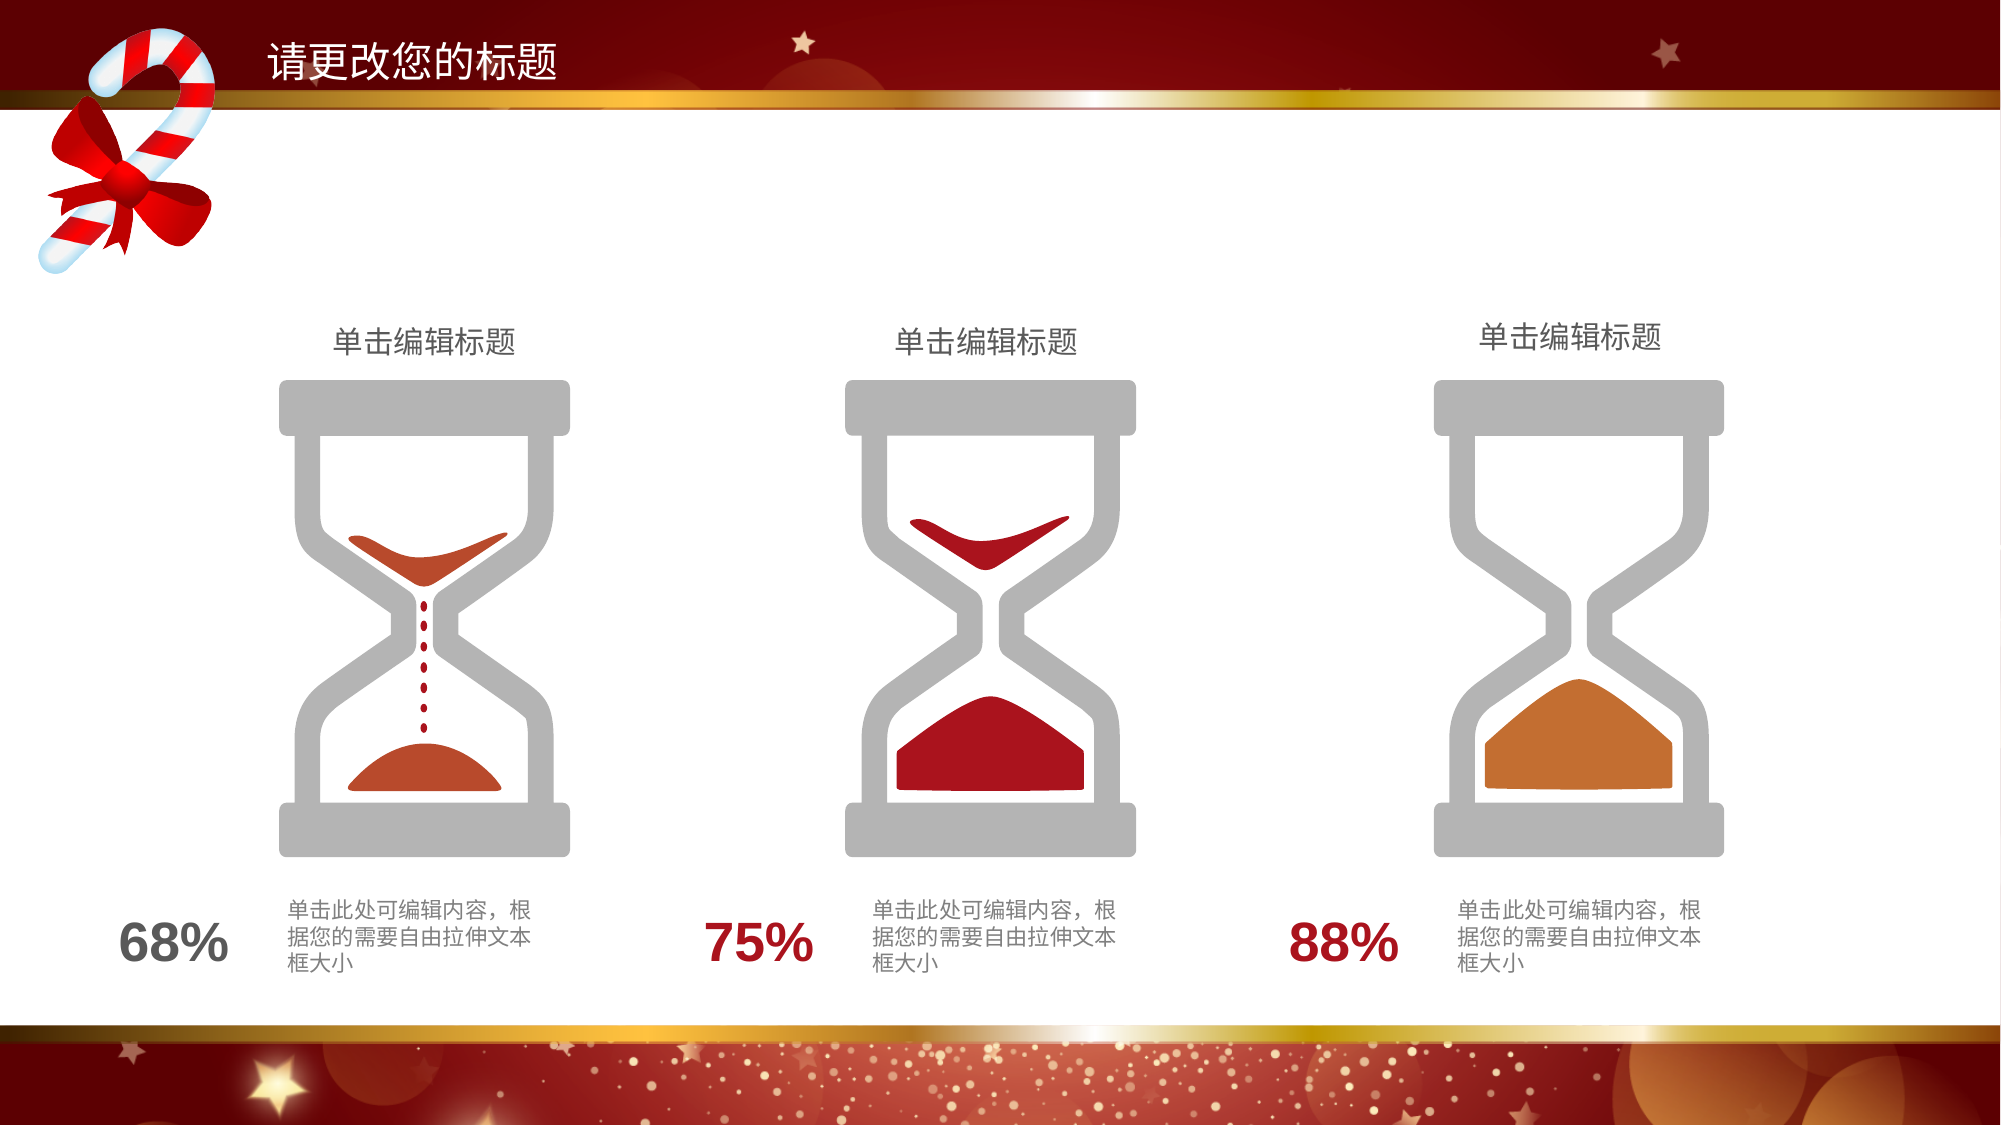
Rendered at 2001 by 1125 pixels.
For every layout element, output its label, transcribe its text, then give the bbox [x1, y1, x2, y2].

picture [0, 0, 2001, 274]
text_box 单击编辑标题 [1412, 310, 1729, 382]
text_box 单击编辑标题 [828, 315, 1145, 386]
text_box 请更改您的标题 [251, 28, 729, 94]
text_box 单击编辑标题 [265, 315, 583, 386]
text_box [1272, 888, 1733, 985]
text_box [687, 888, 1148, 985]
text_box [279, 380, 570, 856]
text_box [845, 380, 1137, 856]
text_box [102, 888, 563, 985]
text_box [1433, 380, 1725, 856]
picture [0, 1026, 2001, 1125]
